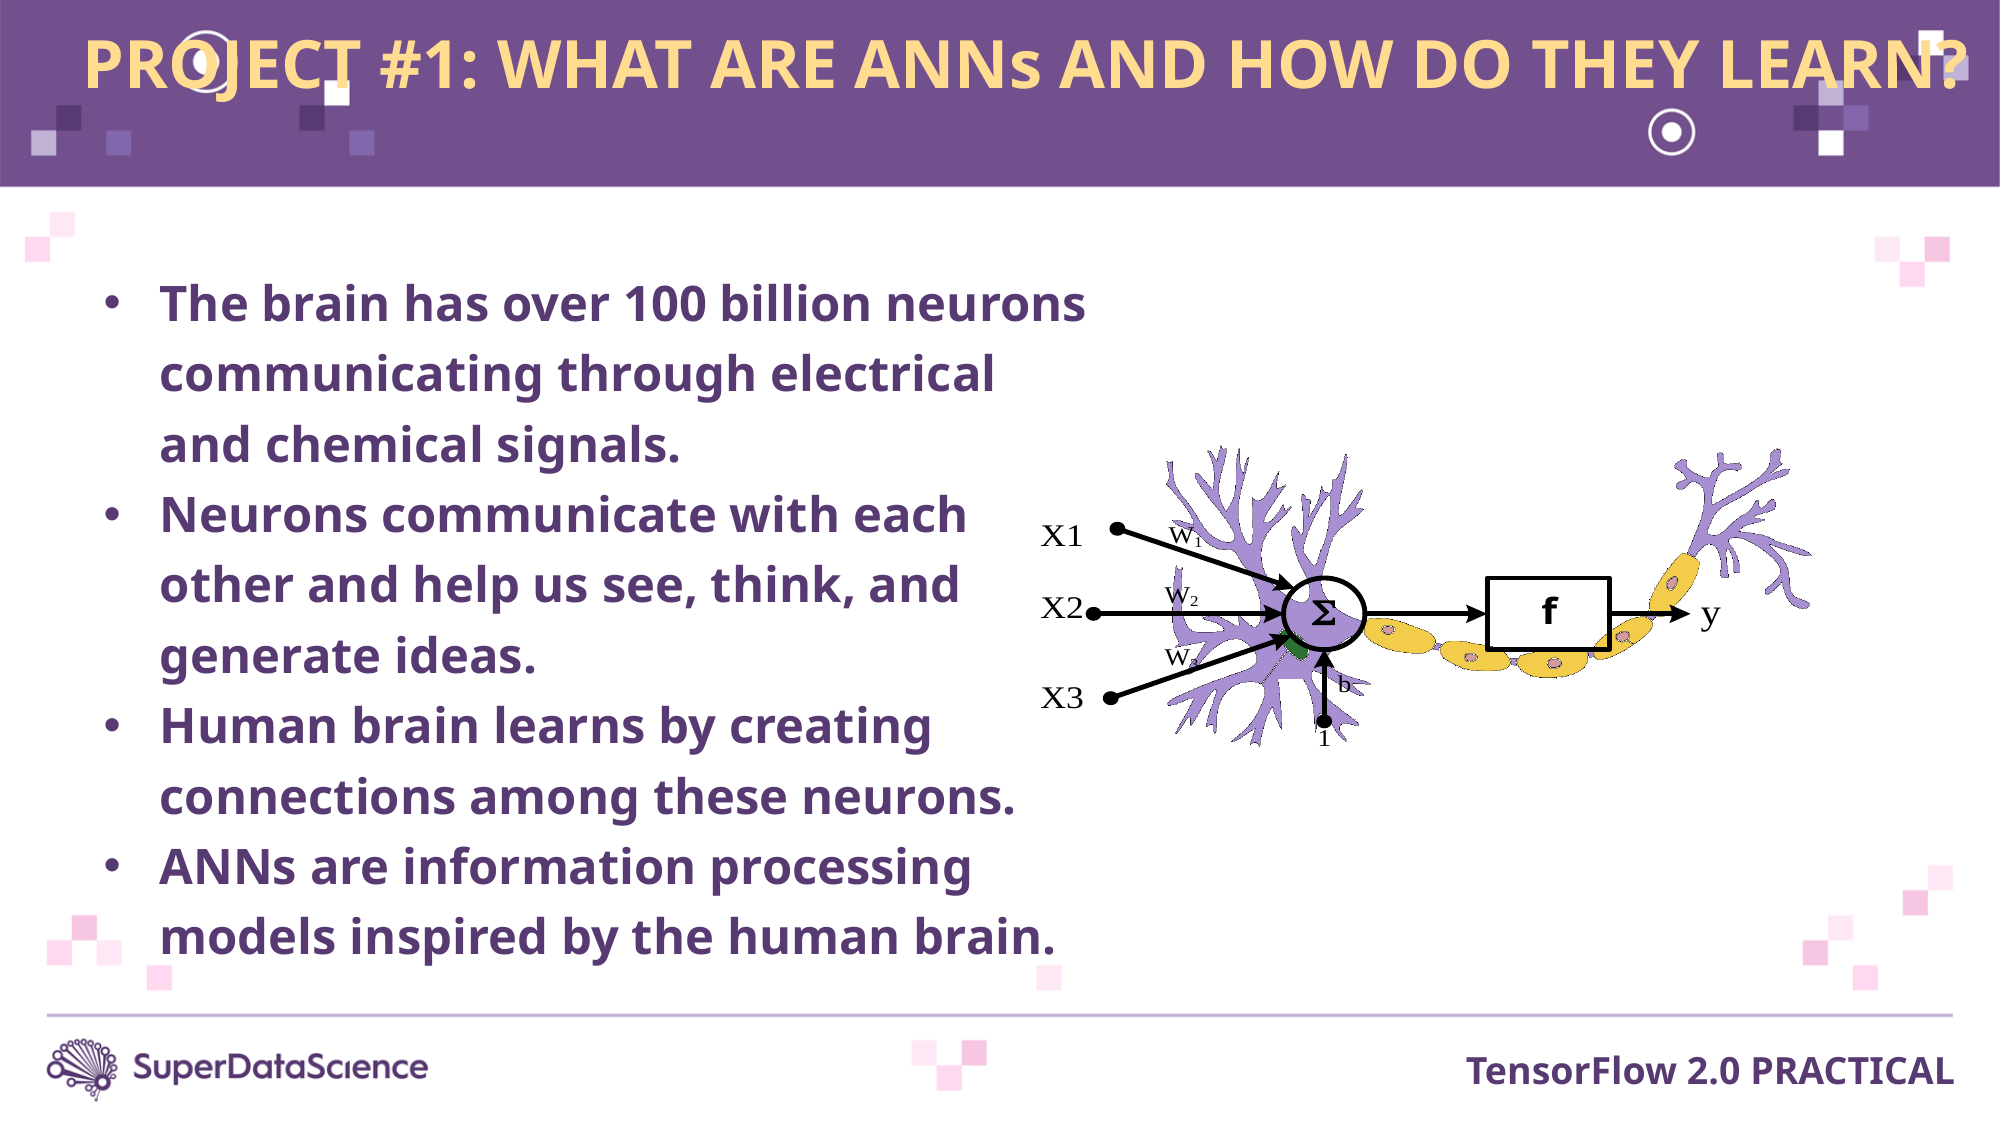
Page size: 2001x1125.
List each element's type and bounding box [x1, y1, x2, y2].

text_box [953, 483, 1753, 759]
picture [0, 0, 2000, 1125]
